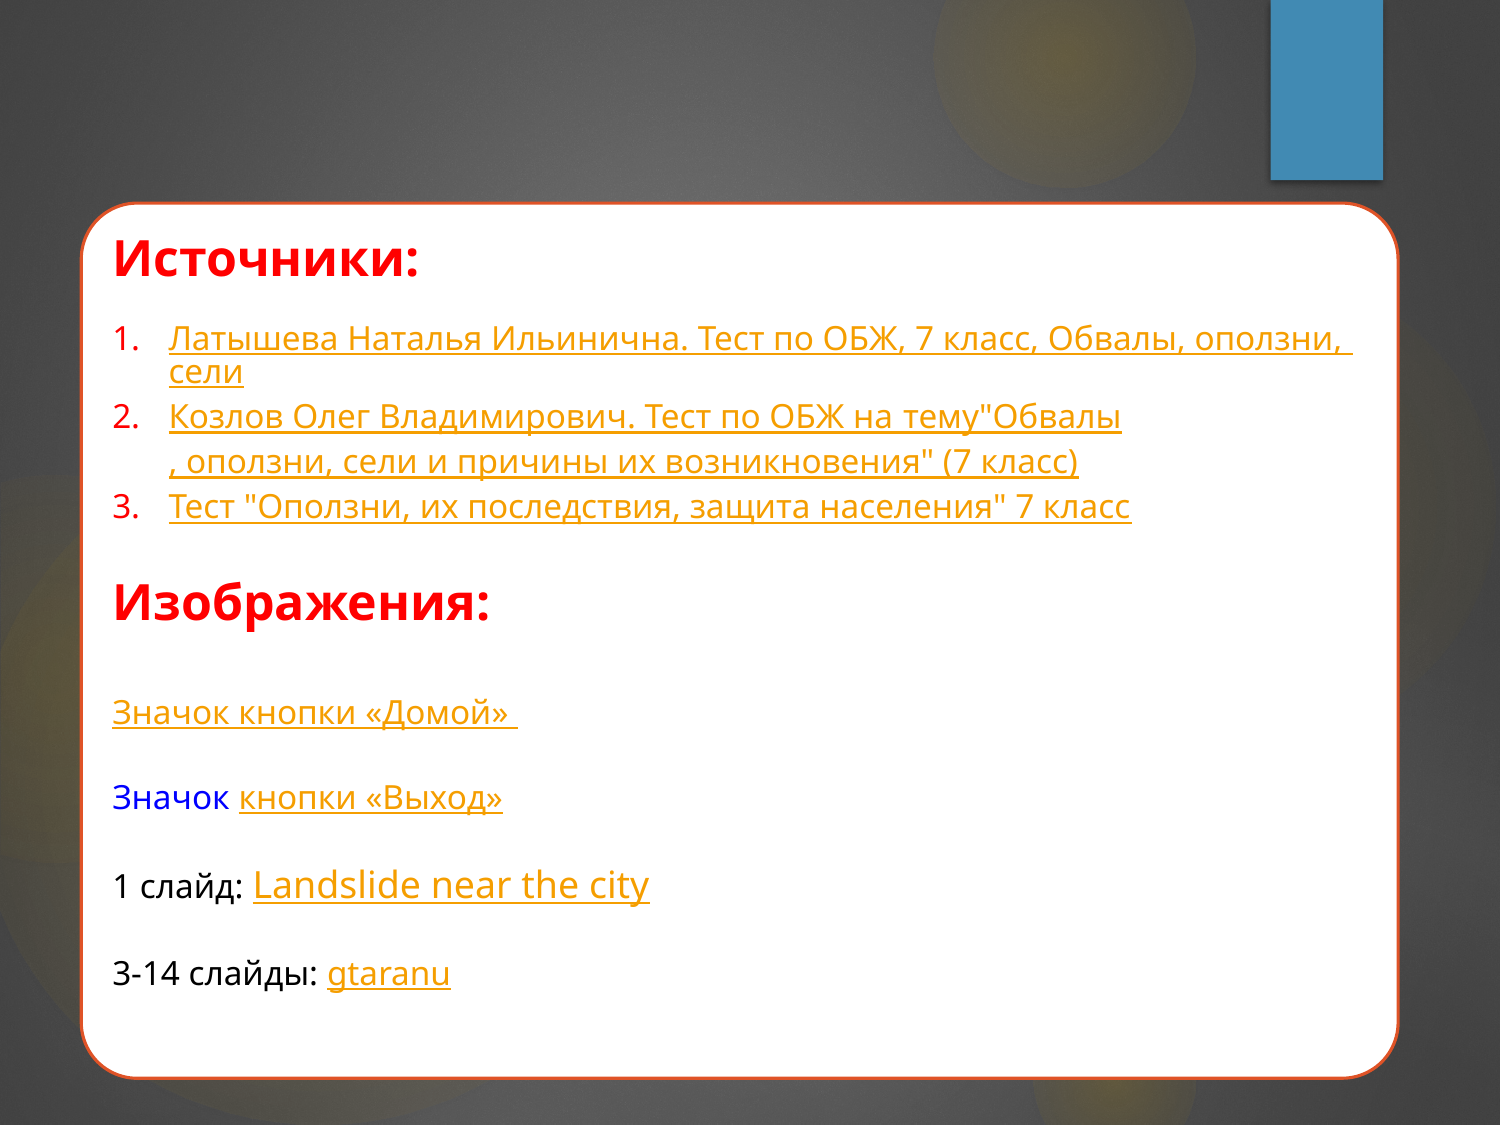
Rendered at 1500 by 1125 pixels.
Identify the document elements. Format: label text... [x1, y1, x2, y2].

text_box Источники: Латышева Наталья Ильинична. Тест по ОБЖ, 7 класс, Обвалы, оползни, сели Козлов Олег Владимирович. Тест по ОБЖ на тему"Обвалы, оползни, сели и причины их возникновения" (7 класс) Тест "Оползни, их последствия, защита населения" 7 класс Изображения: Значок кнопки «Домой» Значок кнопки «Выход» 1 слайд: Landslide near the city 3-14 слайды: gtaranu [79, 201, 1400, 1080]
